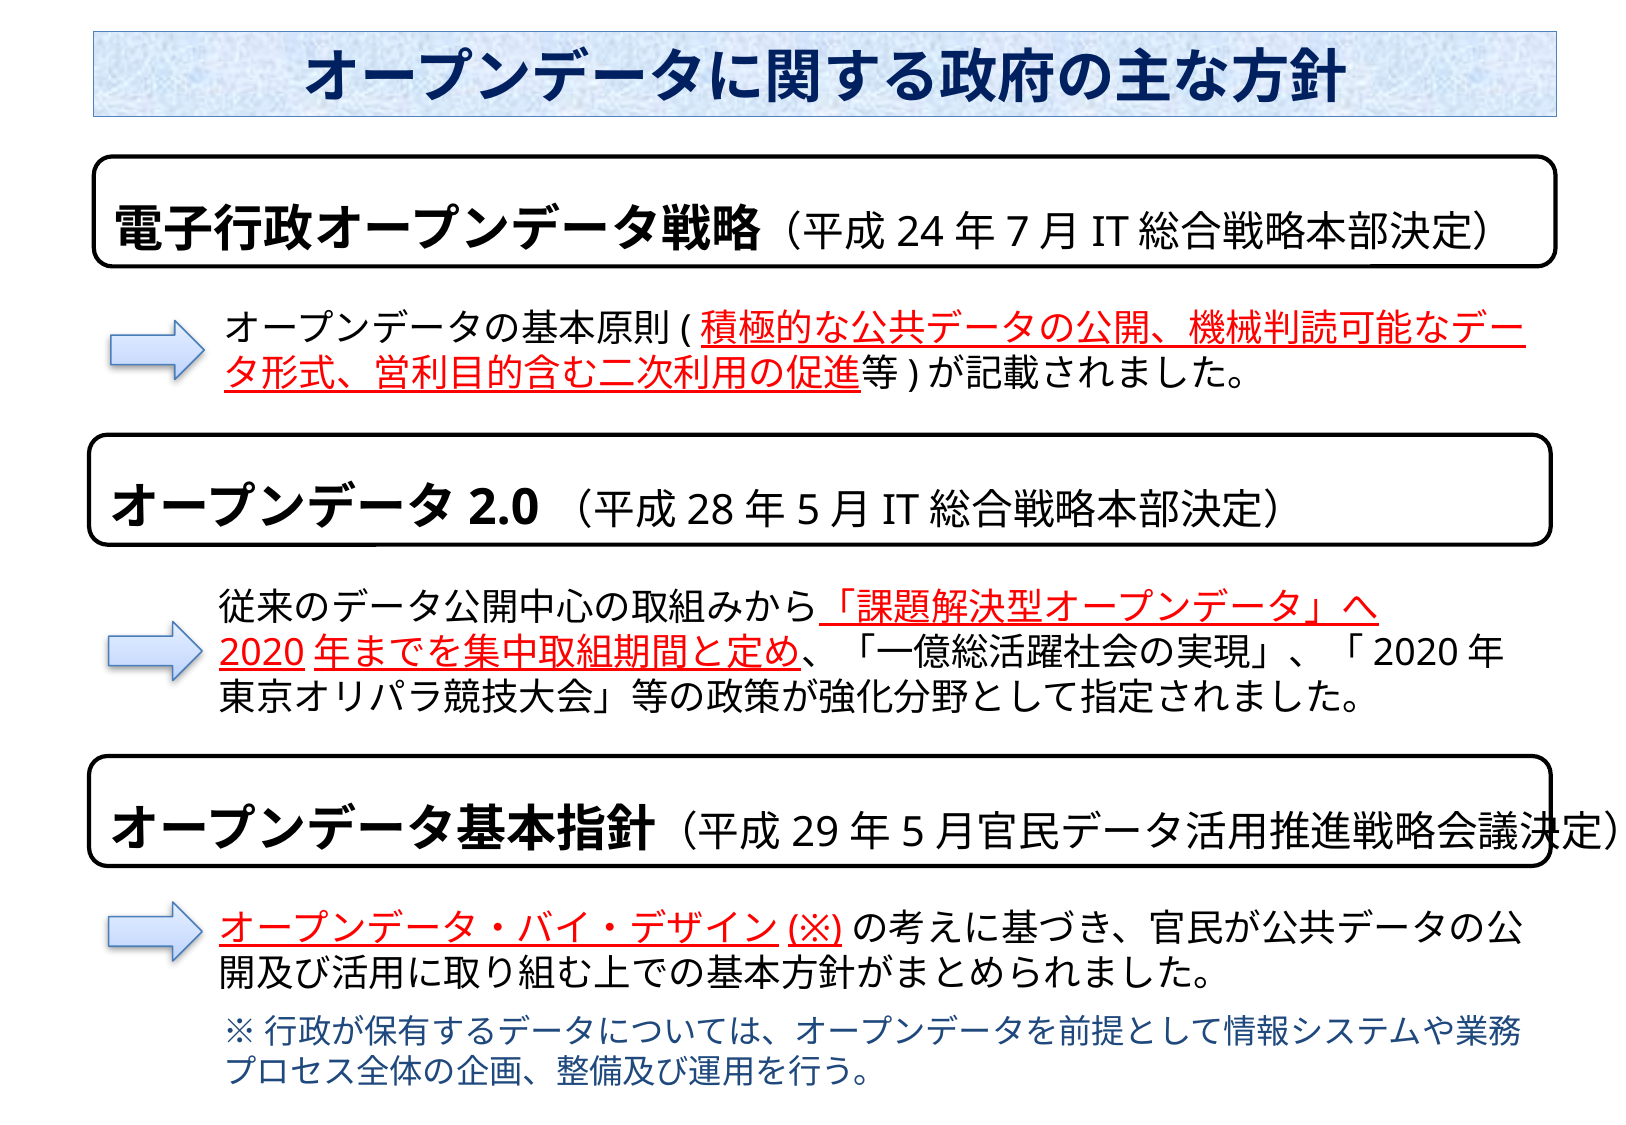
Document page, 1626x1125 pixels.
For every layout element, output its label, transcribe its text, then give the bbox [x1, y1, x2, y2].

text_box 従来のデータ公開中心の取組みから「課題解決型オープンデータ」へ 2020年までを集中取組期間と定め、「一億総活躍社会の実現」、「2020年東京オリパラ競技大会」等の政策が強化分野として指定されました。 [204, 575, 1551, 725]
text_box [107, 901, 203, 962]
text_box オープンデータの基本原則(積極的な公共データの公開、機械判読可能なデータ形式、営利目的含む二次利用の促進等)が記載されました。 [208, 296, 1556, 402]
text_box オープンデータ2.0（平成28年5月IT総合戦略本部決定） [86, 432, 1553, 547]
text_box オープンデータ基本指針（平成29年5月官民データ活用推進戦略会議決定） [86, 753, 1553, 869]
text_box [110, 319, 205, 381]
text_box [107, 620, 203, 682]
text_box 電子行政オープンデータ戦略（平成24年7月IT総合戦略本部決定） [91, 154, 1558, 269]
text_box ※行政が保有するデータについては、オープンデータを前提として情報システムや業務プロセス全体の企画、整備及び運用を行う。 [208, 1002, 1556, 1098]
title オープンデータに関する政府の主な方針 [93, 31, 1557, 117]
text_box オープンデータ・バイ・デザイン(※)の考えに基づき、官民が公共データの公開及び活用に取り組む上での基本方針がまとめられました。 [204, 896, 1551, 1002]
